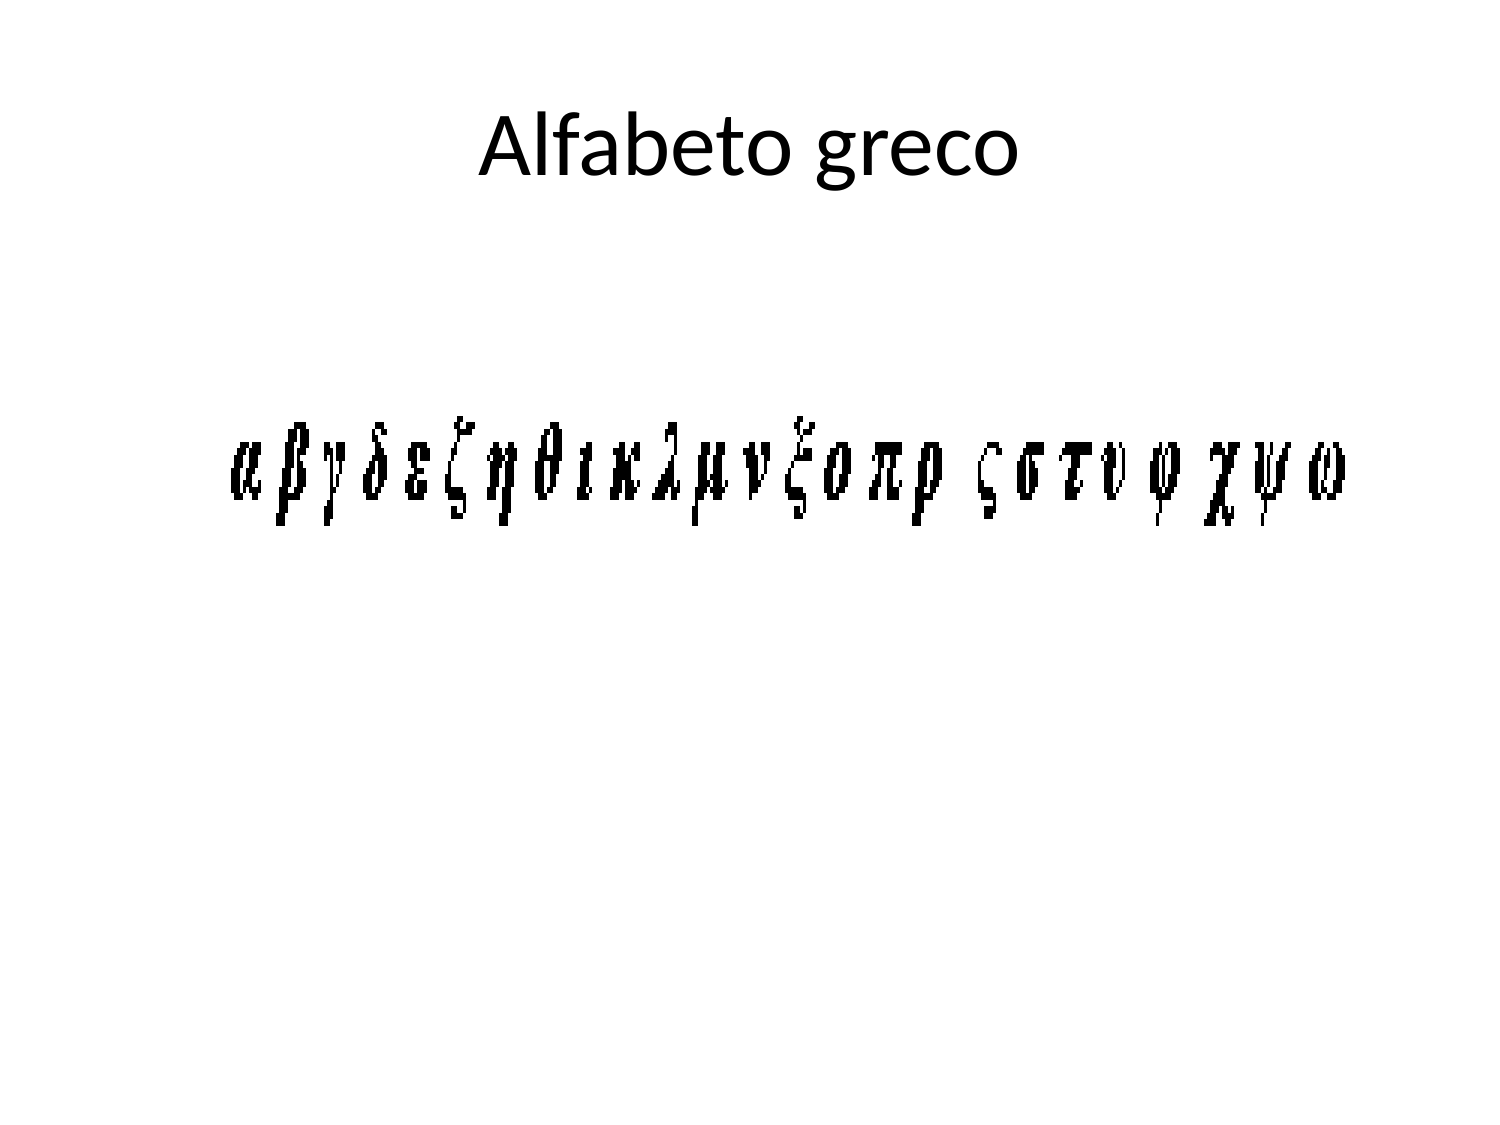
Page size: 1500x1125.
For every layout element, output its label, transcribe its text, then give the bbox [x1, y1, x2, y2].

title Alfabeto greco [75, 45, 1425, 233]
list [182, 396, 1389, 540]
